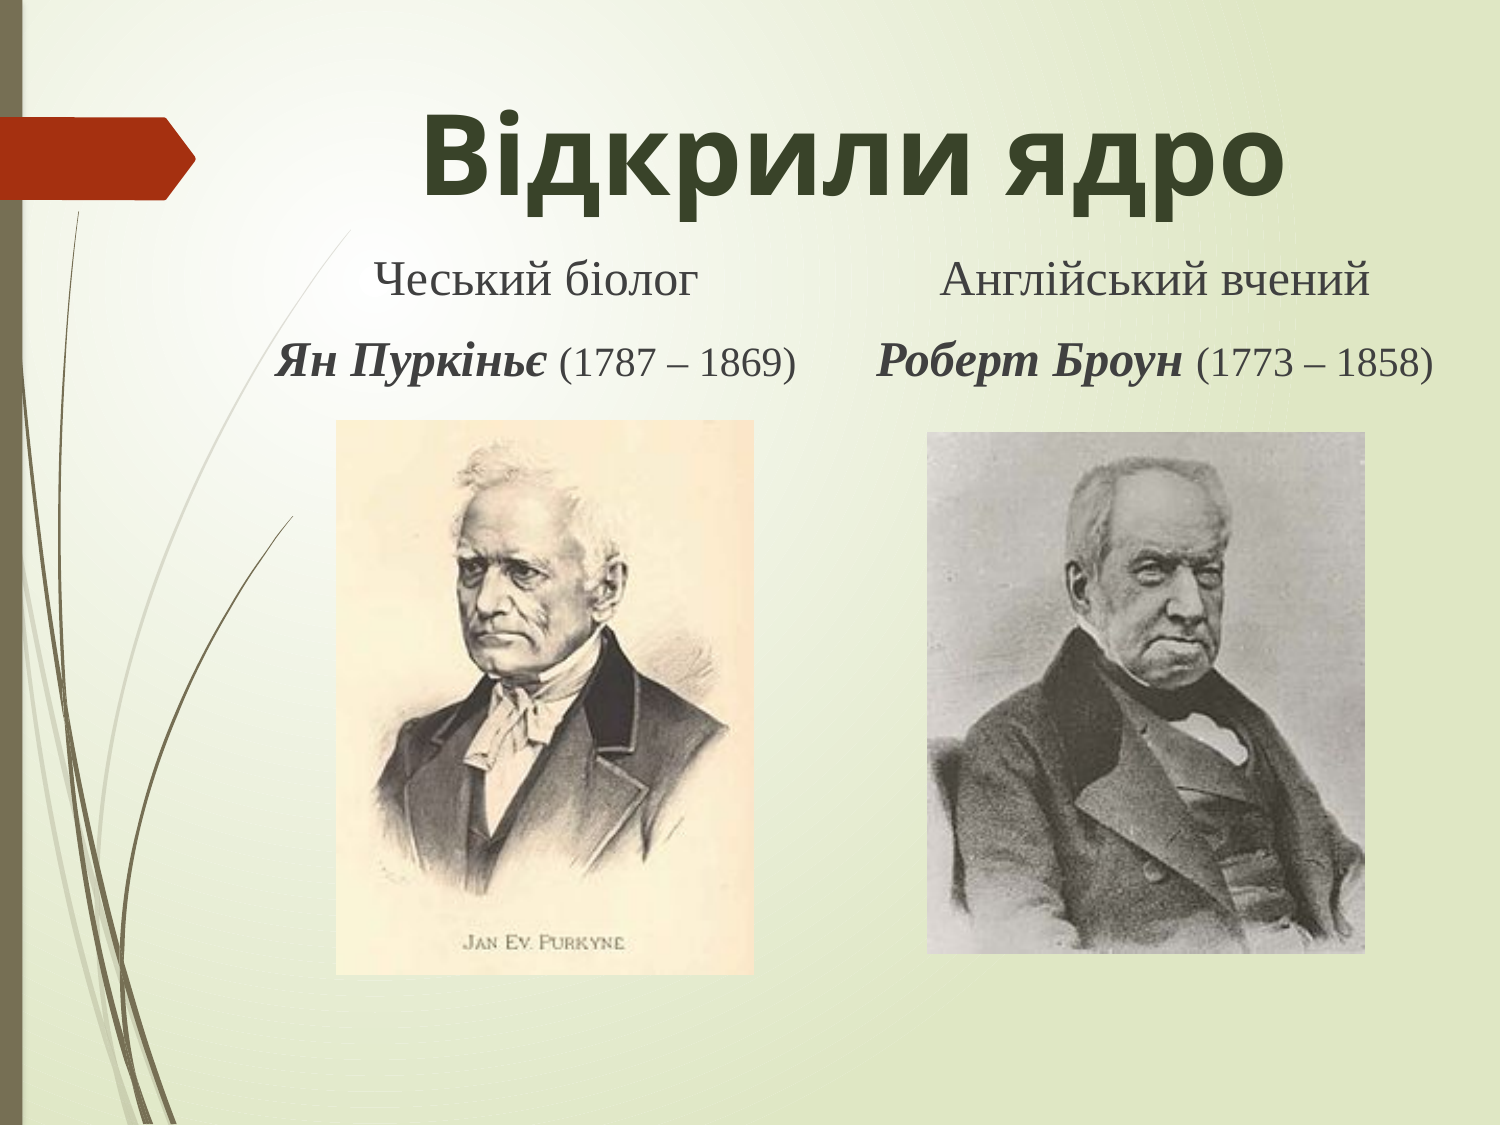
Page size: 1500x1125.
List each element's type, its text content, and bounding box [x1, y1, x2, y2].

list Чеський біолог Ян Пуркіньє (1787 – 1869) [230, 238, 843, 383]
list Англійський вчений Роберт Броун (1773 – 1858) [856, 238, 1454, 383]
picture [926, 432, 1365, 954]
picture [336, 420, 754, 976]
title Відкрили ядро [304, 77, 1402, 223]
